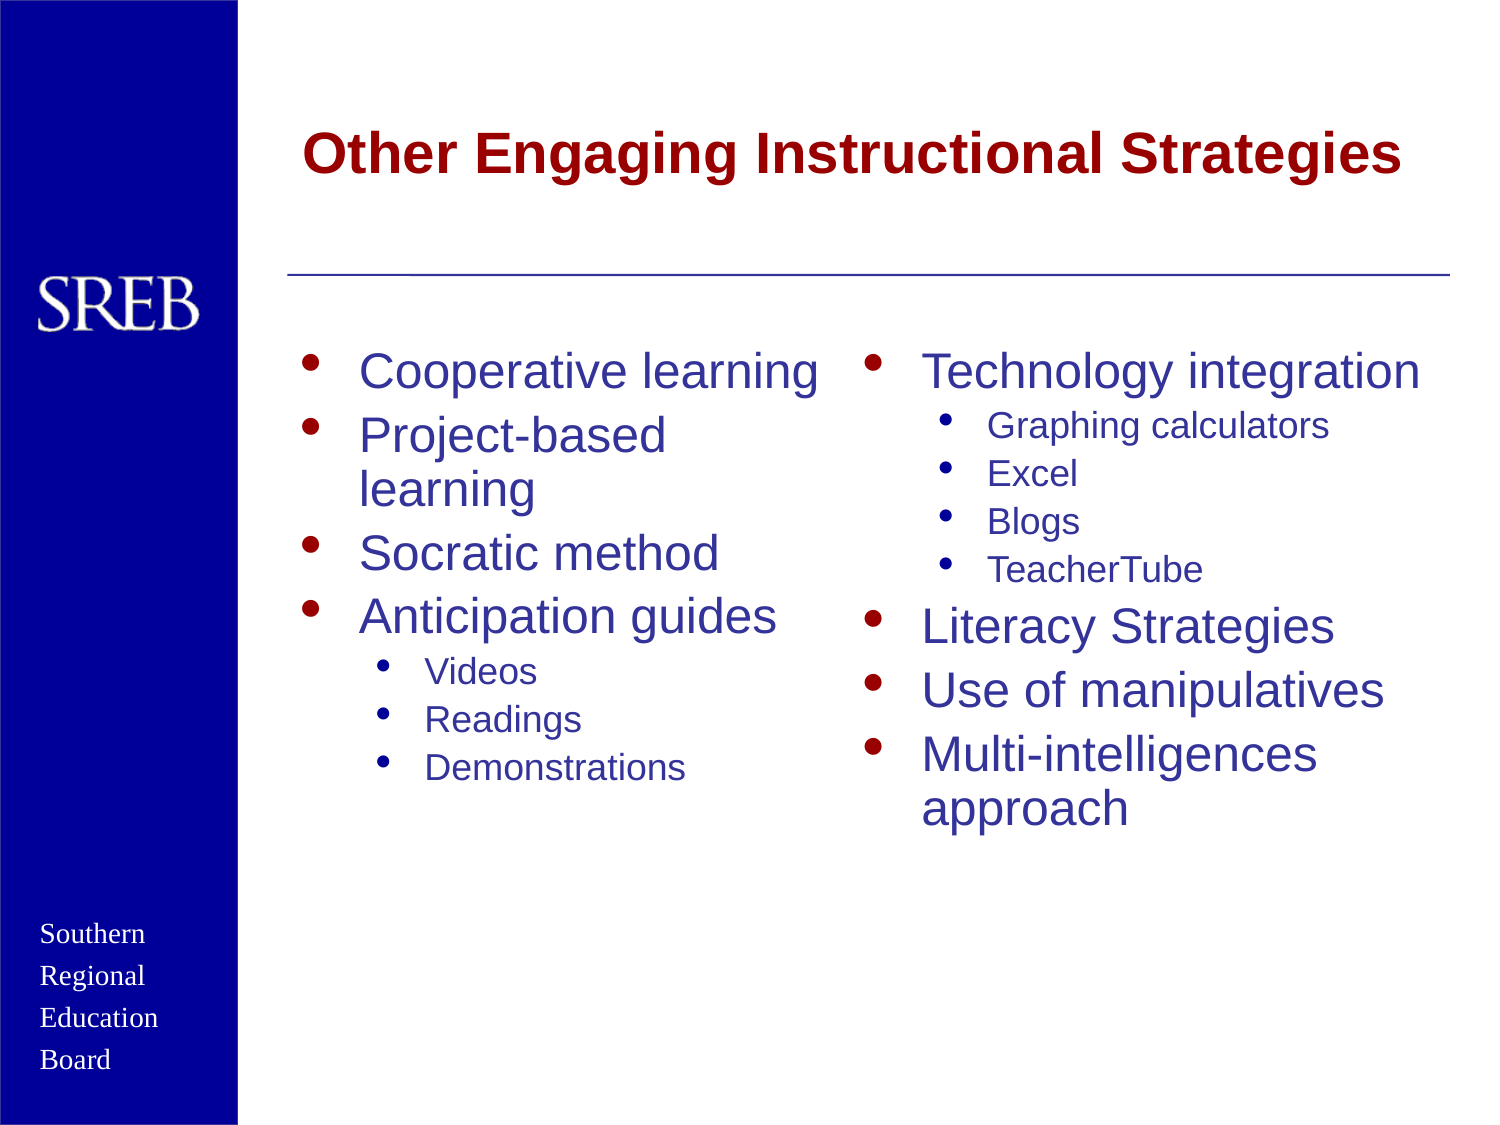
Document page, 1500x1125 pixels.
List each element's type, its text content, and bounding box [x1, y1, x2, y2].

title Other Engaging Instructional Strategies [287, 74, 1451, 226]
list Cooperative learning Project-based learning Socratic method Anticipation guides Videos Readings Demonstrations [287, 337, 849, 1088]
list Technology integration Graphing calculators Excel Blogs TeacherTube Literacy Strategies Use of manipulatives Multi-intelligences approach [849, 337, 1500, 1088]
picture [37, 274, 200, 332]
